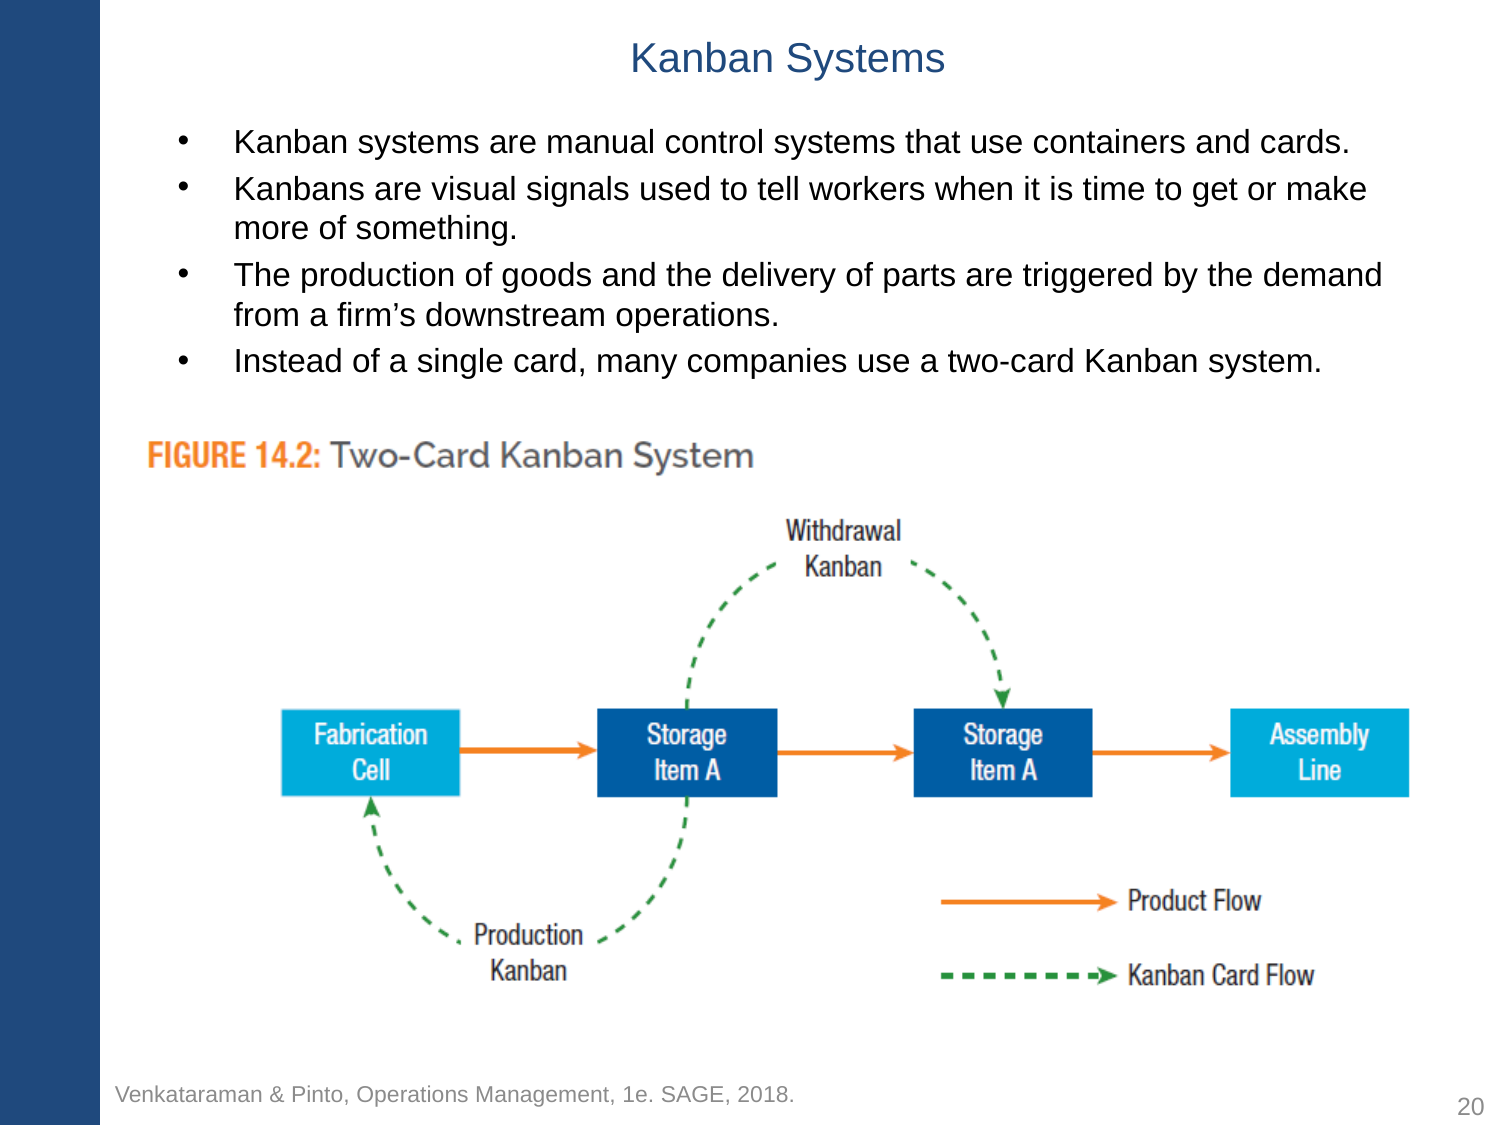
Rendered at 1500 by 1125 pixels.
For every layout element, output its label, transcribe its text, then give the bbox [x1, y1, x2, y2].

title Kanban Systems [162, 0, 1425, 112]
picture [137, 412, 1473, 1029]
list Kanban systems are manual control systems that use containers and cards. Kanbans are visual signals used to tell workers when it is time to get or make more of something. The production of goods and the delivery of parts are triggered by the demand from a firm’s downstream operations. Instead of a single card, many companies use a two-card Kanban system. [162, 112, 1425, 410]
slide_number 20 [1425, 1084, 1500, 1125]
footer Venkataraman & Pinto, Operations Management, 1e. SAGE, 2018. [99, 1072, 1250, 1125]
